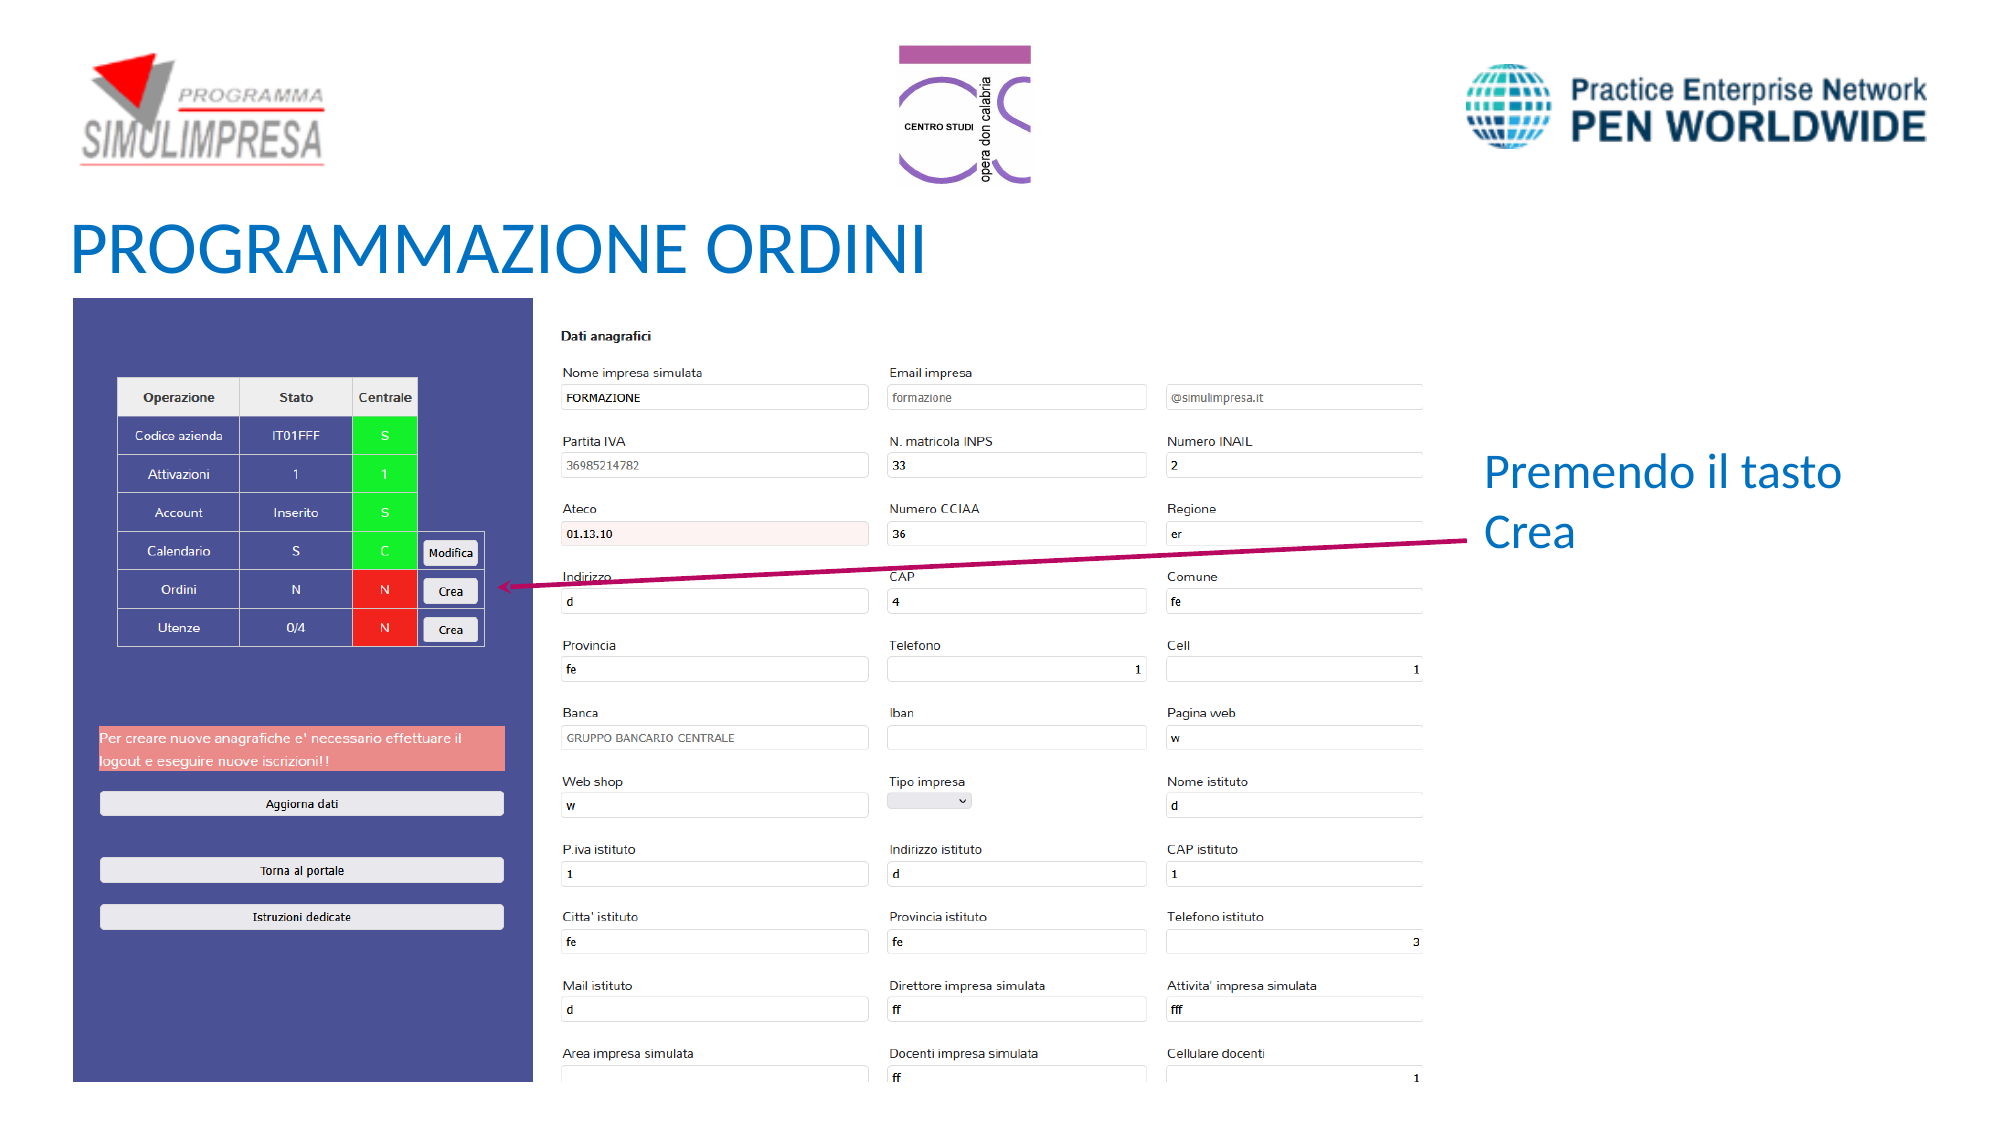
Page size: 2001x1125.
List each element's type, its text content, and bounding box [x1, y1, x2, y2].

picture [76, 50, 336, 168]
picture [1466, 64, 1927, 149]
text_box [497, 540, 1468, 588]
text_box Premendo il tasto Crea [1484, 438, 1944, 559]
picture [896, 42, 1034, 188]
picture [73, 298, 1423, 1082]
subtitle PROGRAMMAZIONE ORDINI [54, 201, 1889, 319]
